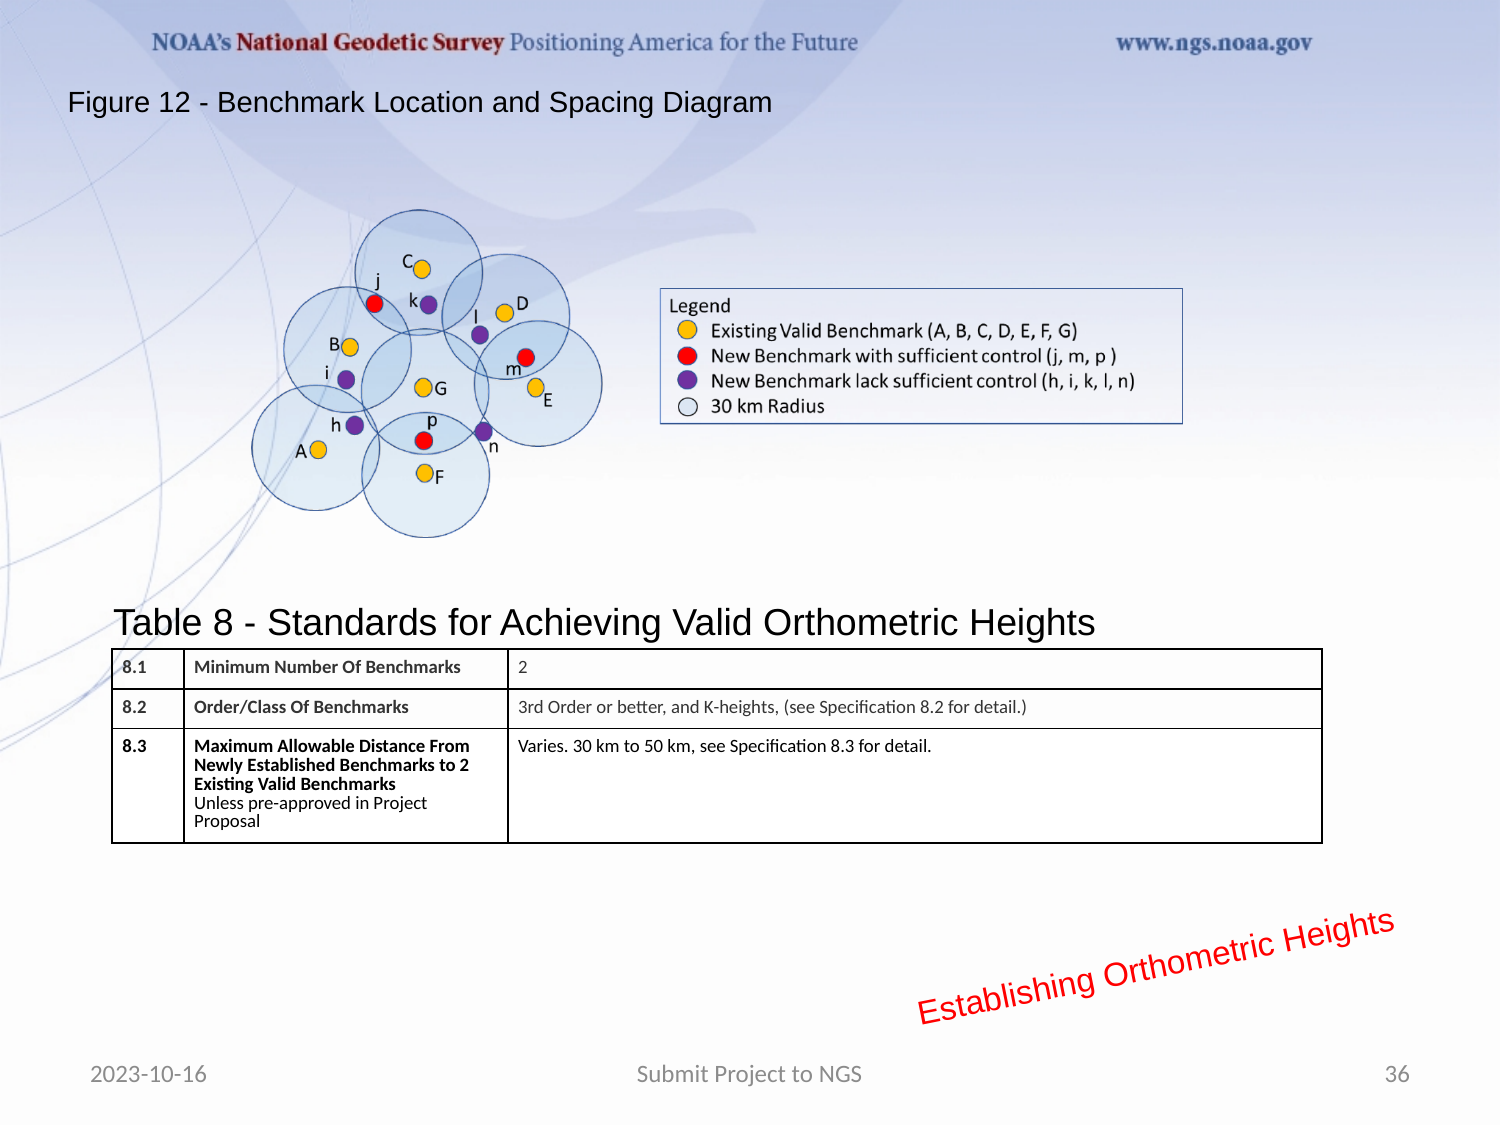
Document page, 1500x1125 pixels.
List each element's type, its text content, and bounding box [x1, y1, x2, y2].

table_header 8.1 [113, 651, 183, 688]
table_cell 8.3 [113, 729, 183, 842]
text_box Table 8 - Standards for Achieving Valid Orthometric Heights [98, 590, 1144, 651]
table_cell 8.2 [113, 690, 183, 728]
table_cell Maximum Allowable Distance From Newly Established Benchmarks to 2 Existing Valid Benchmarks Unless pre-approved in Project Proposal [185, 729, 507, 842]
slide_number 36 [1074, 1042, 1425, 1103]
table_cell Order/Class Of Benchmarks [185, 690, 507, 728]
text_box Establishing Orthometric Heights [897, 871, 1492, 1042]
footer Submit Project to NGS [512, 1042, 988, 1103]
table_cell 3rd Order or better, and K-heights, (see Specification 8.2 for detail.) [509, 690, 1321, 728]
text_box Figure 12 - Benchmark Location and Spacing Diagram [52, 75, 1075, 126]
table_cell Varies. 30 km to 50 km, see Specification 8.3 for detail. [509, 729, 1321, 842]
table_header 2 [509, 650, 1321, 688]
picture [0, 0, 1500, 1125]
table_header Minimum Number Of Benchmarks [185, 651, 507, 688]
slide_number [75, 1042, 425, 1103]
